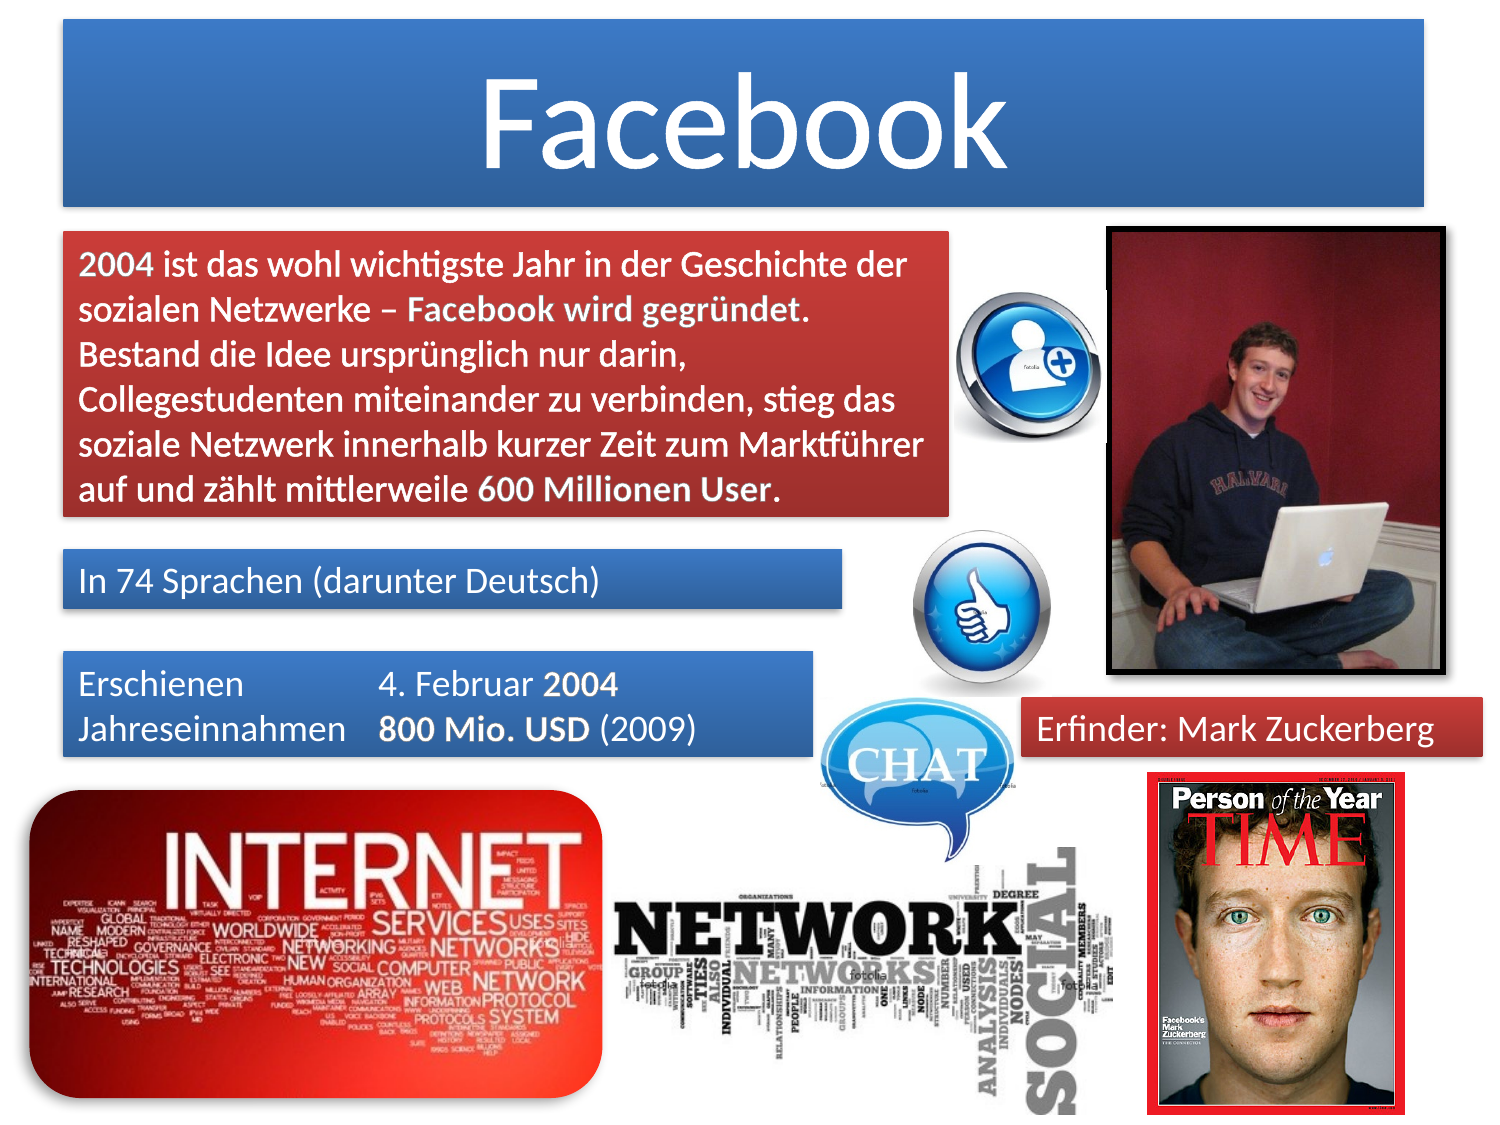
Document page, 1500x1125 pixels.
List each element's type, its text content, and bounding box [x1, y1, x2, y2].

title Facebook [63, 18, 1425, 207]
picture [29, 789, 603, 1099]
text_box 2004 ist das wohl wichtigste Jahr in der Geschichte der sozialen Netzwerke – Facebook wird gegründet. Bestand die Idee ursprünglich nur darin, Collegestudenten miteinander zu verbinden, stieg das soziale Netzwerk innerhalb kurzer Zeit zum Marktführer auf und zählt mittlerweile 600 Millionen User. [63, 231, 949, 517]
text_box Erschienen 4. Februar 2004 Jahreseinnahmen 800 Mio. USD (2009) [63, 651, 814, 757]
text_box Erfinder: Mark Zuckerberg [1021, 697, 1483, 757]
text_box In 74 Sprachen (darunter Deutsch) [63, 549, 843, 609]
picture [611, 529, 1113, 1116]
picture [954, 290, 1107, 443]
picture [1147, 771, 1405, 1116]
picture [1111, 231, 1441, 669]
